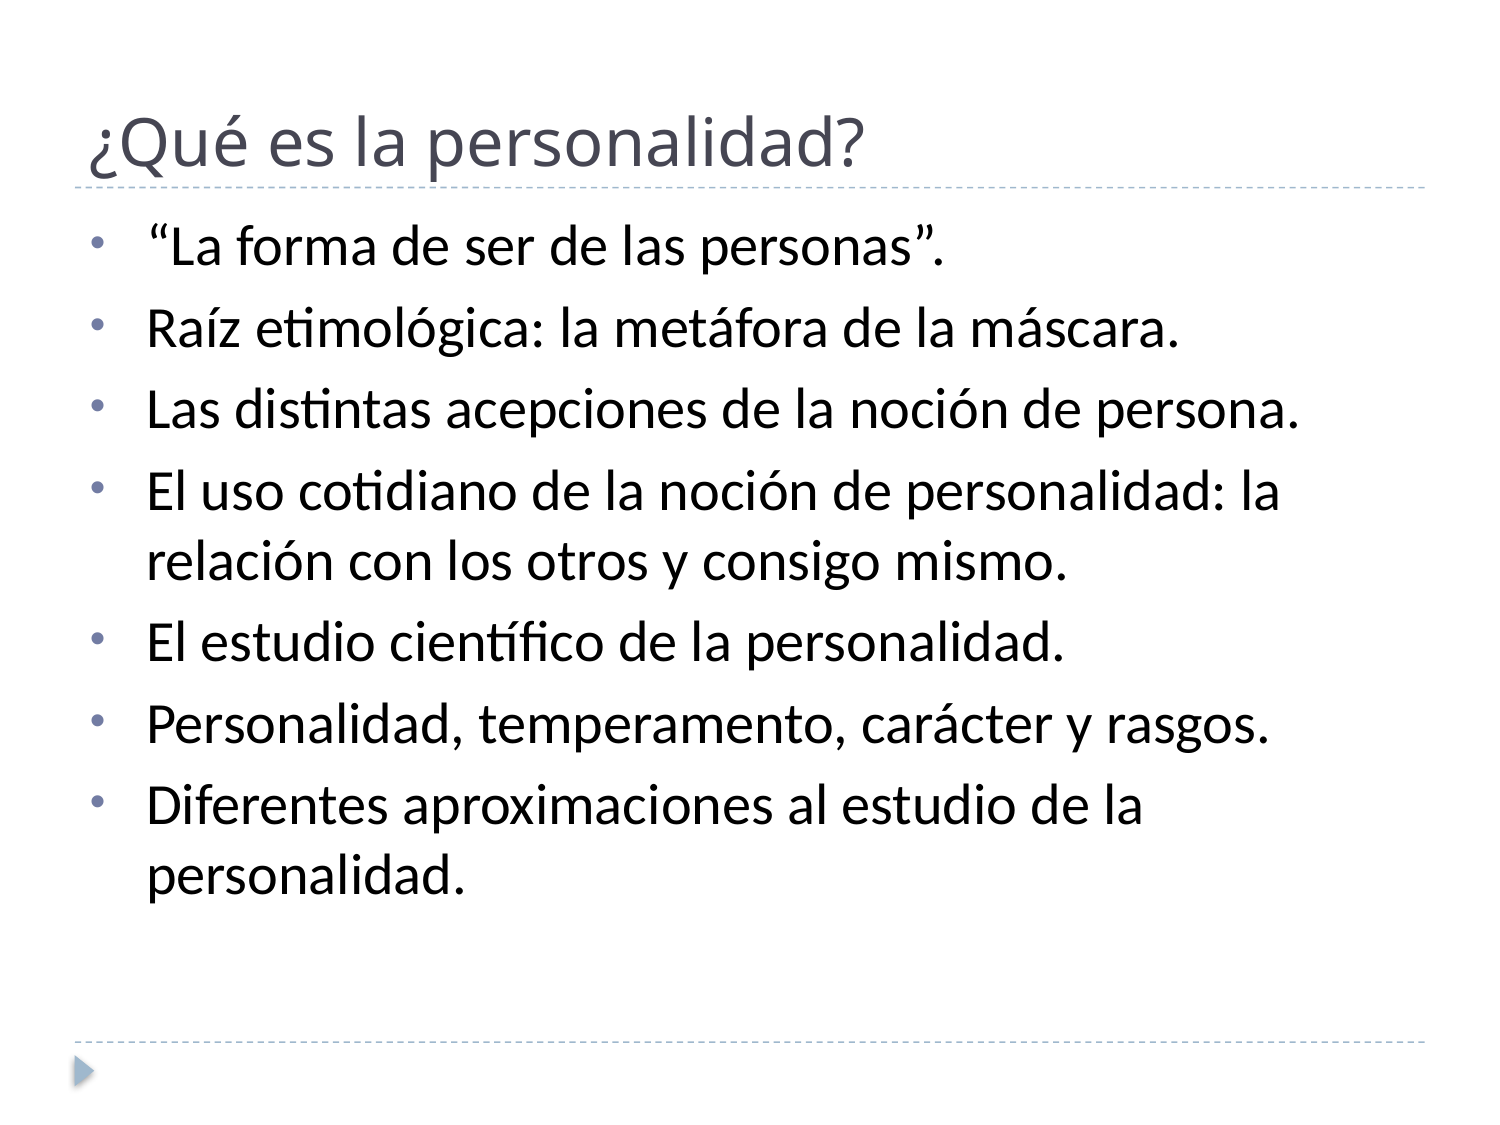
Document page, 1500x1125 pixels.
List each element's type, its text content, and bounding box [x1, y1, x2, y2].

title ¿Qué es la personalidad? [75, 24, 1425, 188]
list “La forma de ser de las personas”. Raíz etimológica: la metáfora de la máscara. Las distintas acepciones de la noción de persona. El uso cotidiano de la noción de personalidad: la relación con los otros y consigo mismo. El estudio científico de la personalidad. Personalidad, temperamento, carácter y rasgos. Diferentes aproximaciones al estudio de la personalidad. [75, 200, 1425, 1010]
